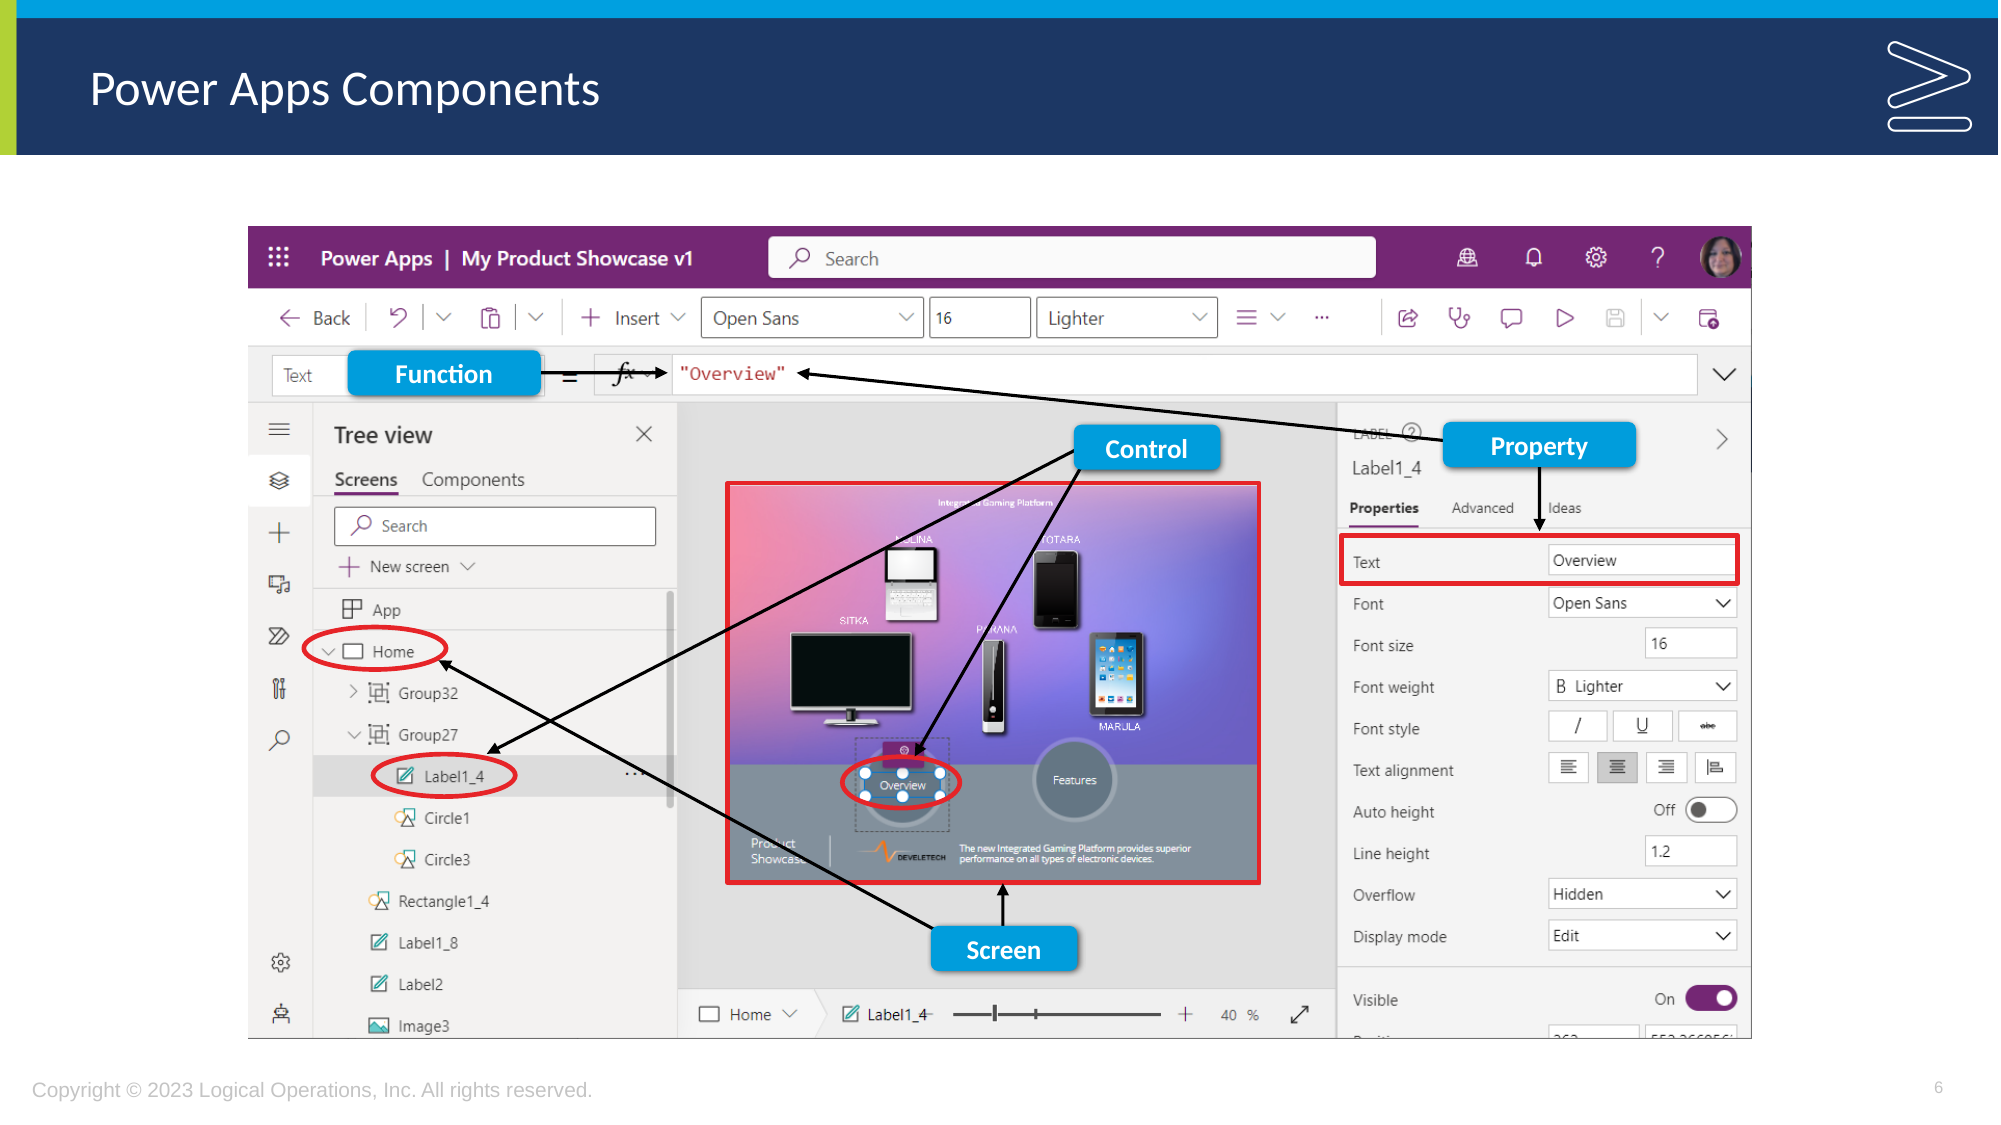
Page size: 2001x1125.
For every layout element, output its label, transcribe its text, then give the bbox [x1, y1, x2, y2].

picture [0, 0, 74, 155]
picture [1850, 19, 1998, 155]
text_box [248, 226, 1752, 1039]
slide_number 6 [1491, 1057, 1959, 1118]
title Power Apps Components [74, 16, 1850, 155]
